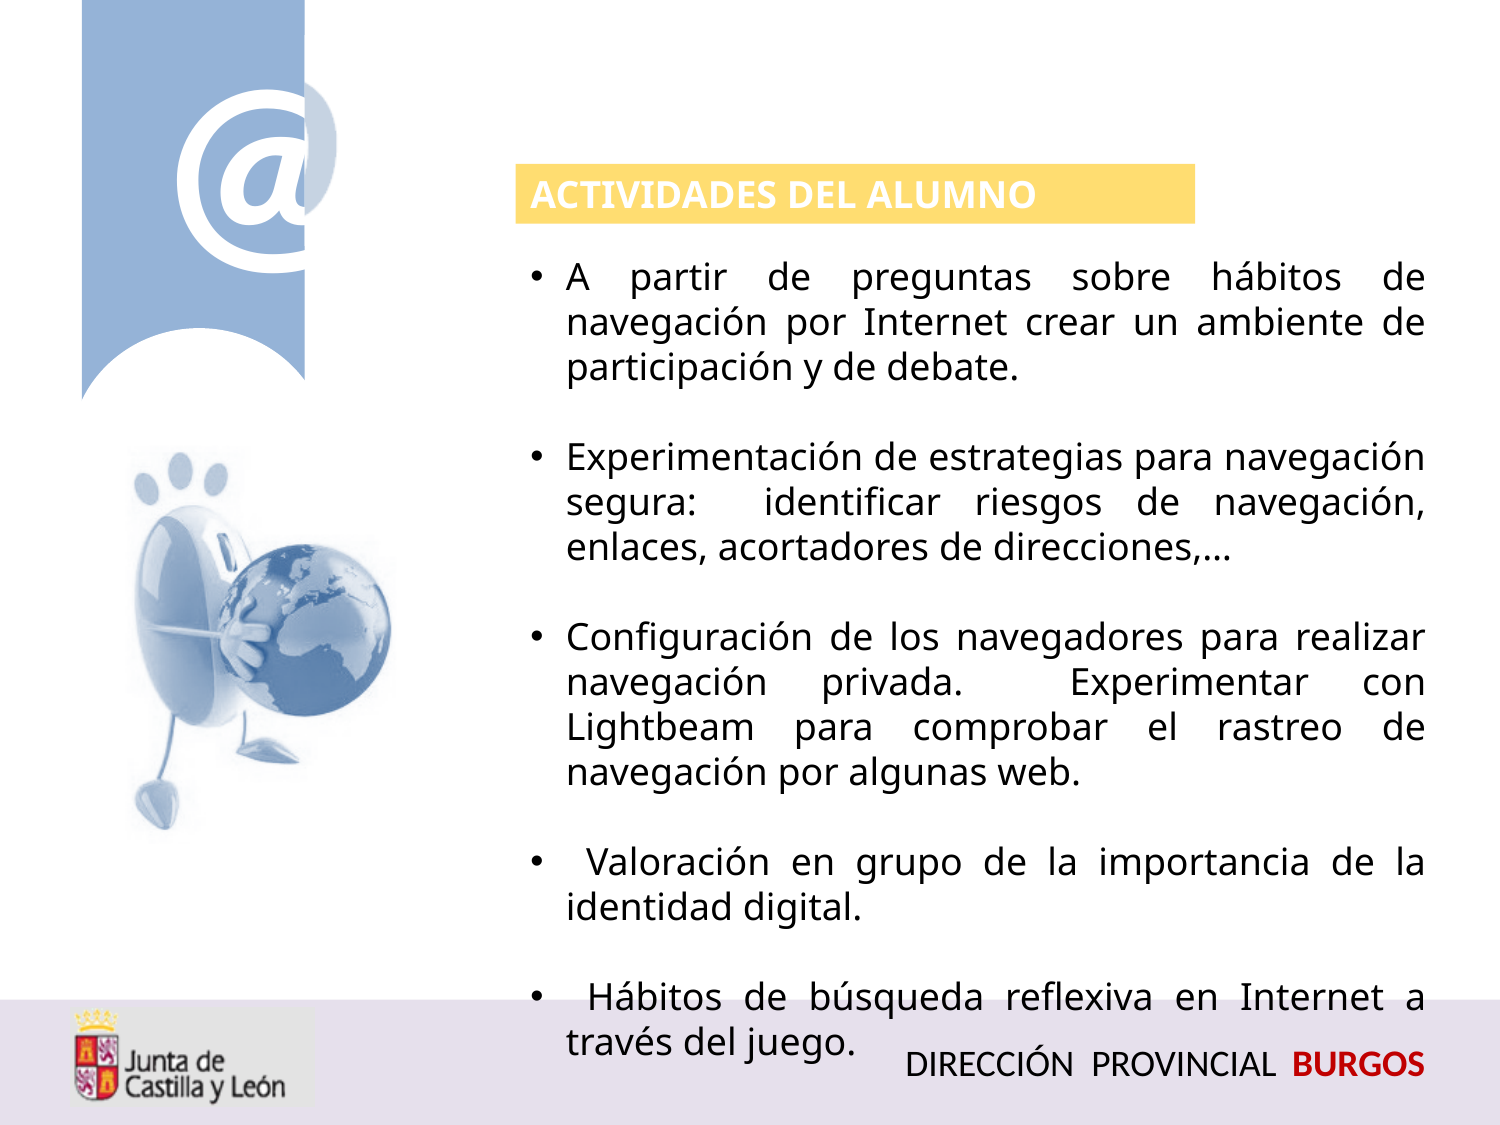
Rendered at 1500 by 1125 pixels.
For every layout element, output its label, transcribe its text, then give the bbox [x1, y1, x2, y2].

text_box ACTIVIDADES DEL ALUMNO [515, 163, 1196, 224]
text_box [0, 999, 1500, 1125]
text_box A partir de preguntas sobre hábitos de navegación por Internet crear un ambiente de participación y de debate. Experimentación de estrategias para navegación segura: identificar riesgos de navegación, enlaces, acortadores de direcciones,… Configuración de los navegadores para realizar navegación privada. Experimentar con Lightbeam para comprobar el rastreo de navegación por algunas web. Valoración en grupo de la importancia de la identidad digital. Hábitos de búsqueda reflexiva en Internet a través del juego. [515, 246, 1442, 997]
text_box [58, 0, 436, 844]
picture [70, 1007, 315, 1107]
